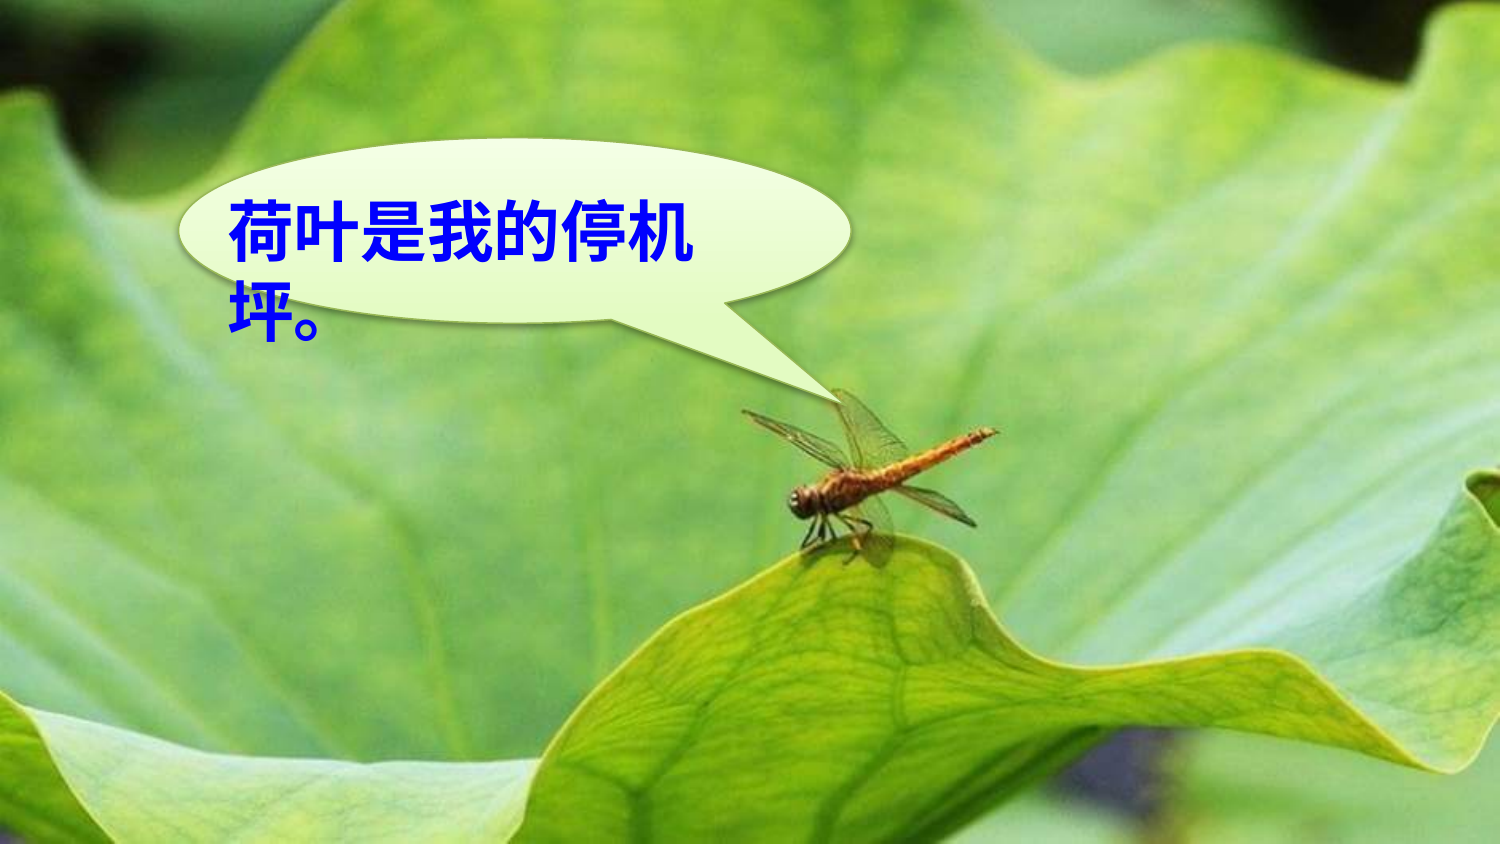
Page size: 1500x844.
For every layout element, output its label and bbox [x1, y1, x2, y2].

text_box [178, 137, 852, 324]
picture [0, 0, 1500, 844]
